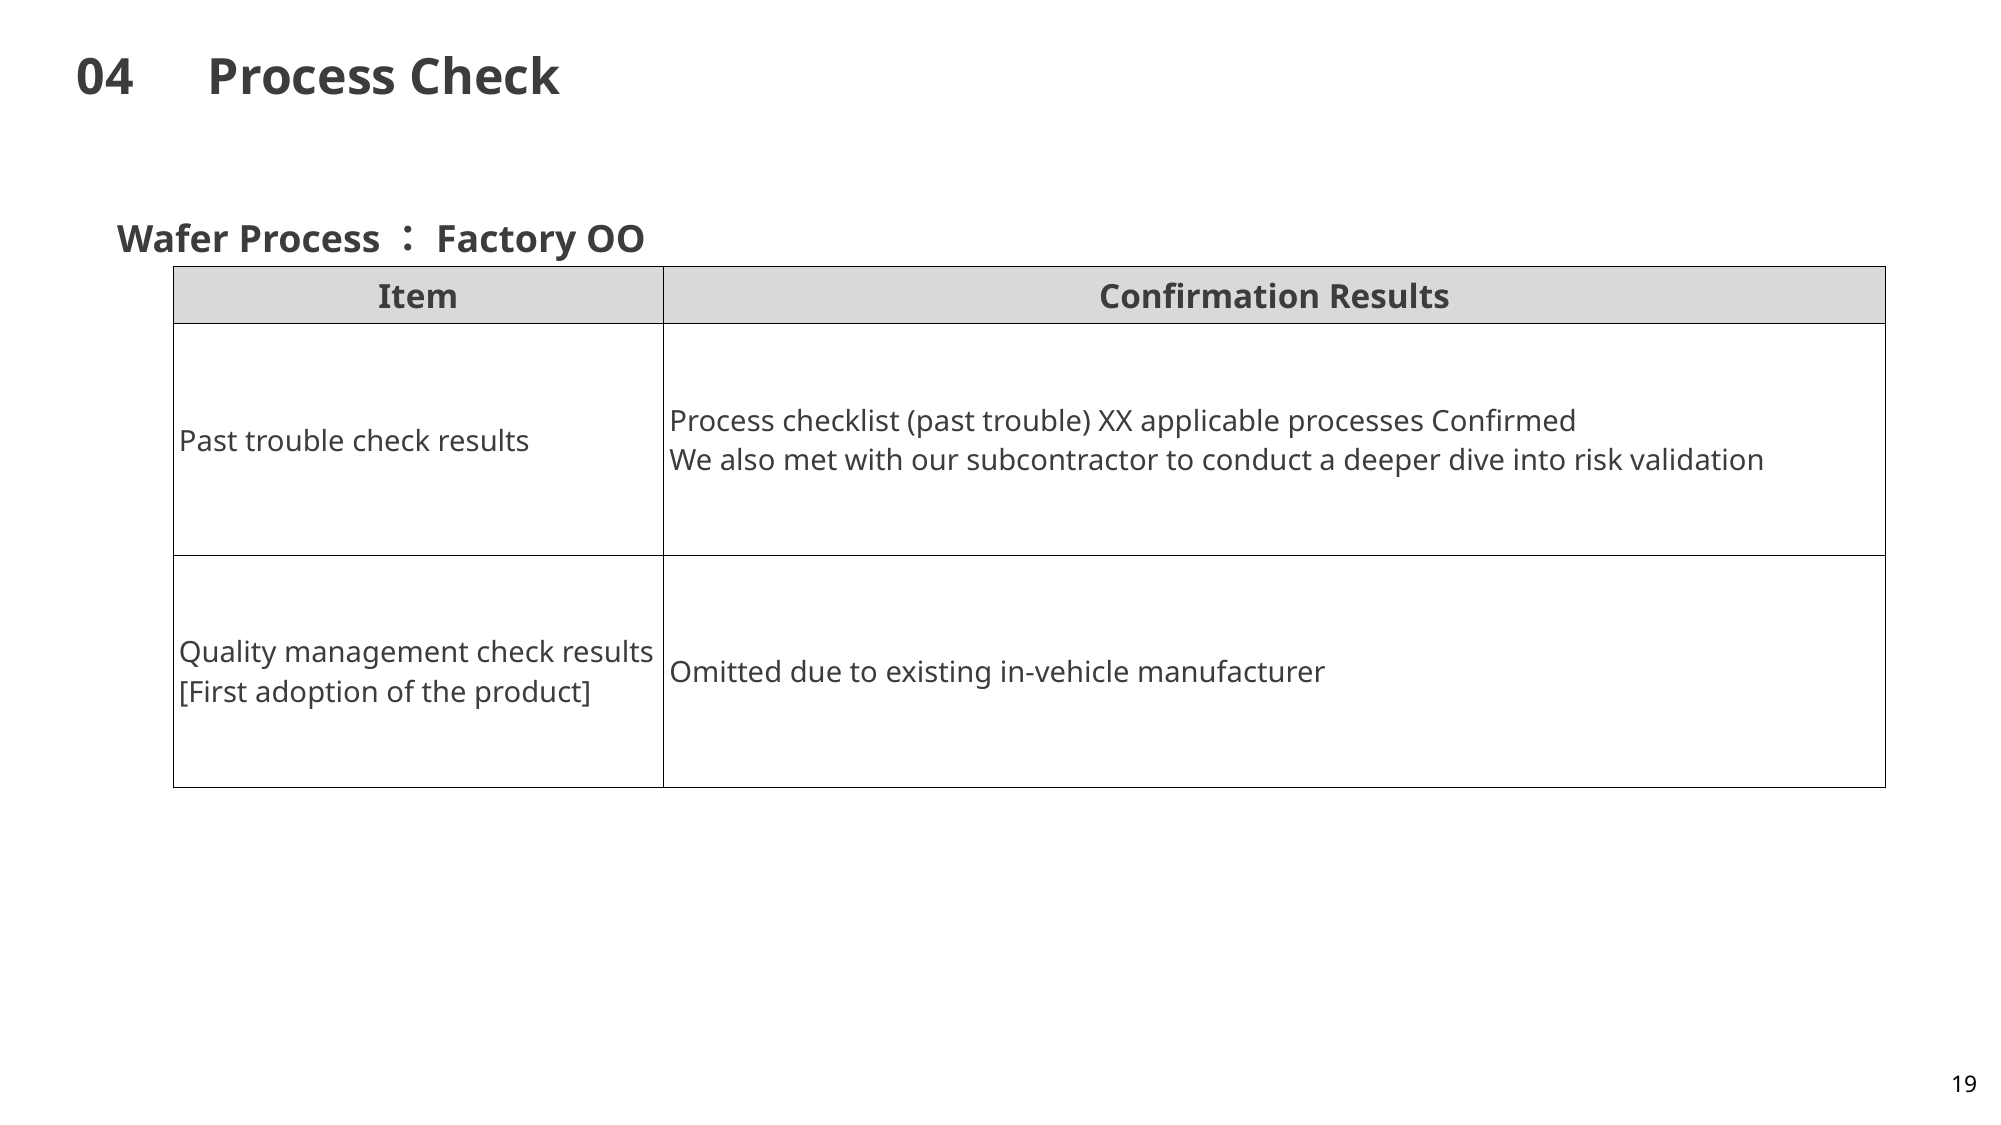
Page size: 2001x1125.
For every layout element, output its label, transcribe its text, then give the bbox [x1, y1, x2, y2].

title 04 Process Check [0, 0, 1877, 123]
table_cell Process checklist (past trouble) XX applicable processes Confirmed We also met with our subcontractor to conduct a deeper dive into risk validation [664, 324, 1885, 555]
table_header Confirmation Results [664, 267, 1885, 323]
table_header Item [174, 268, 663, 323]
table_cell Quality management check results [First adoption of the product] [174, 556, 663, 787]
table_cell Past trouble check results [174, 324, 663, 555]
table_cell Omitted due to existing in-vehicle manufacturer [664, 556, 1885, 787]
text_box Wafer Process：Factory OO [102, 208, 1103, 268]
